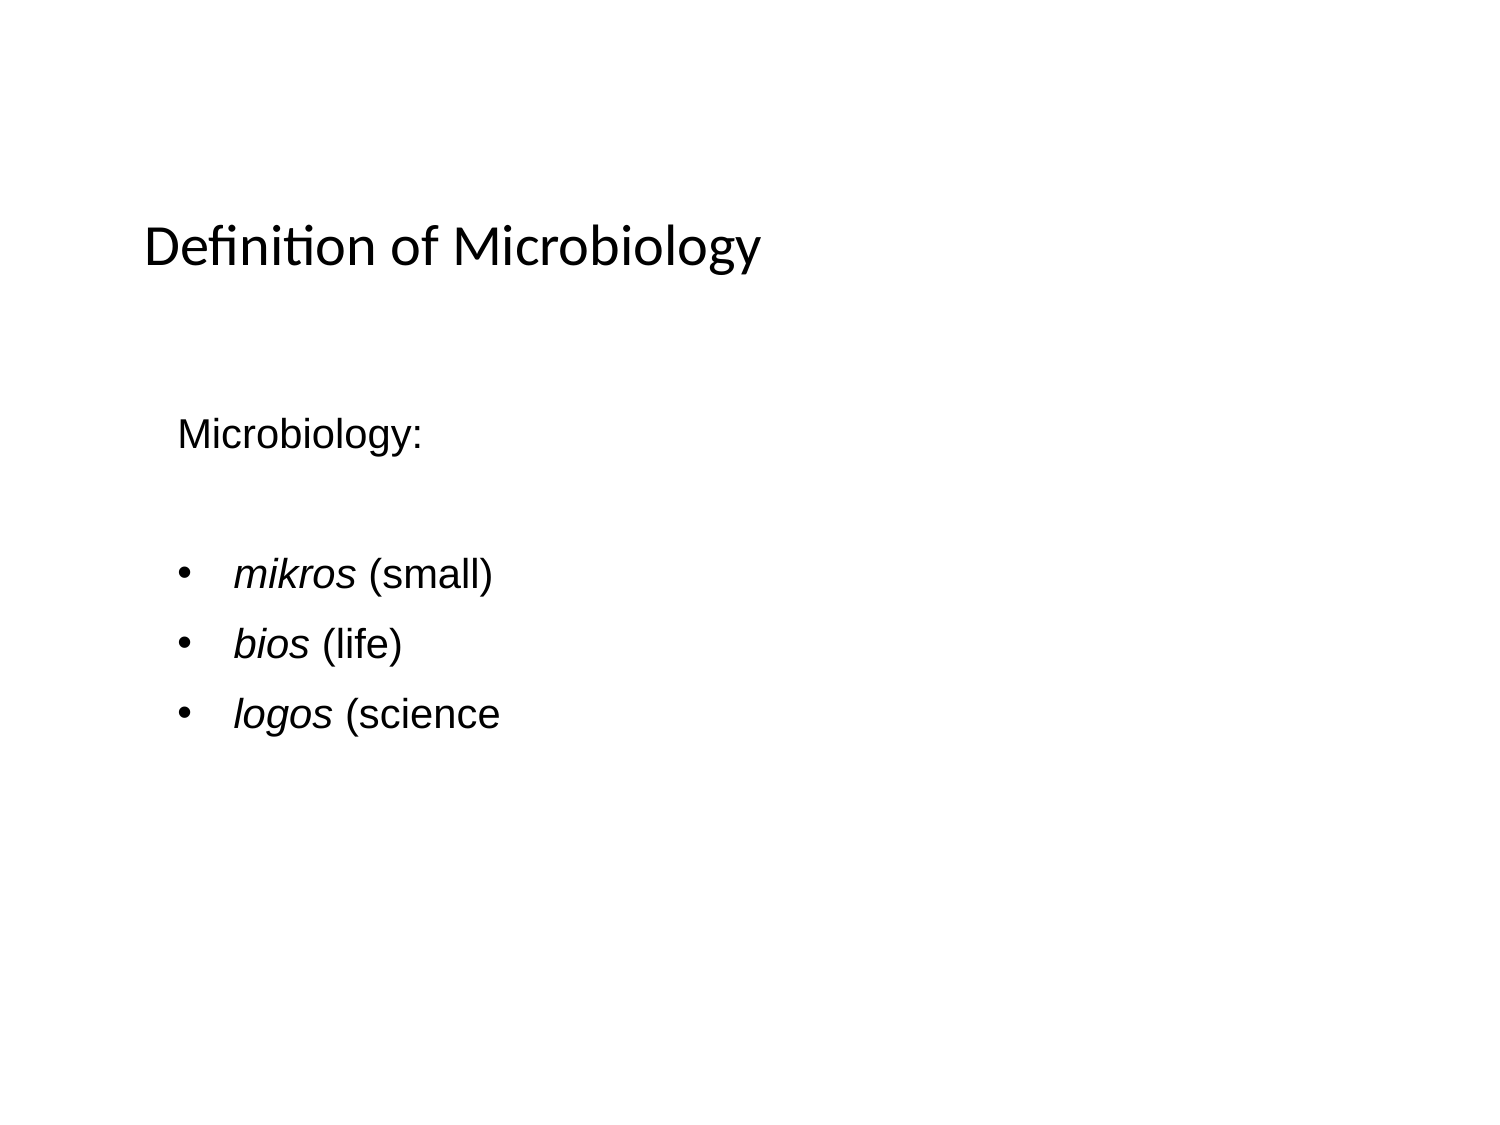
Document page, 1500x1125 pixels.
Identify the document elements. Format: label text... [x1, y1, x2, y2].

text_box Microbiology: mikros (small) bios (life) logos (science [162, 399, 650, 795]
text_box Definition of Microbiology [129, 200, 778, 285]
